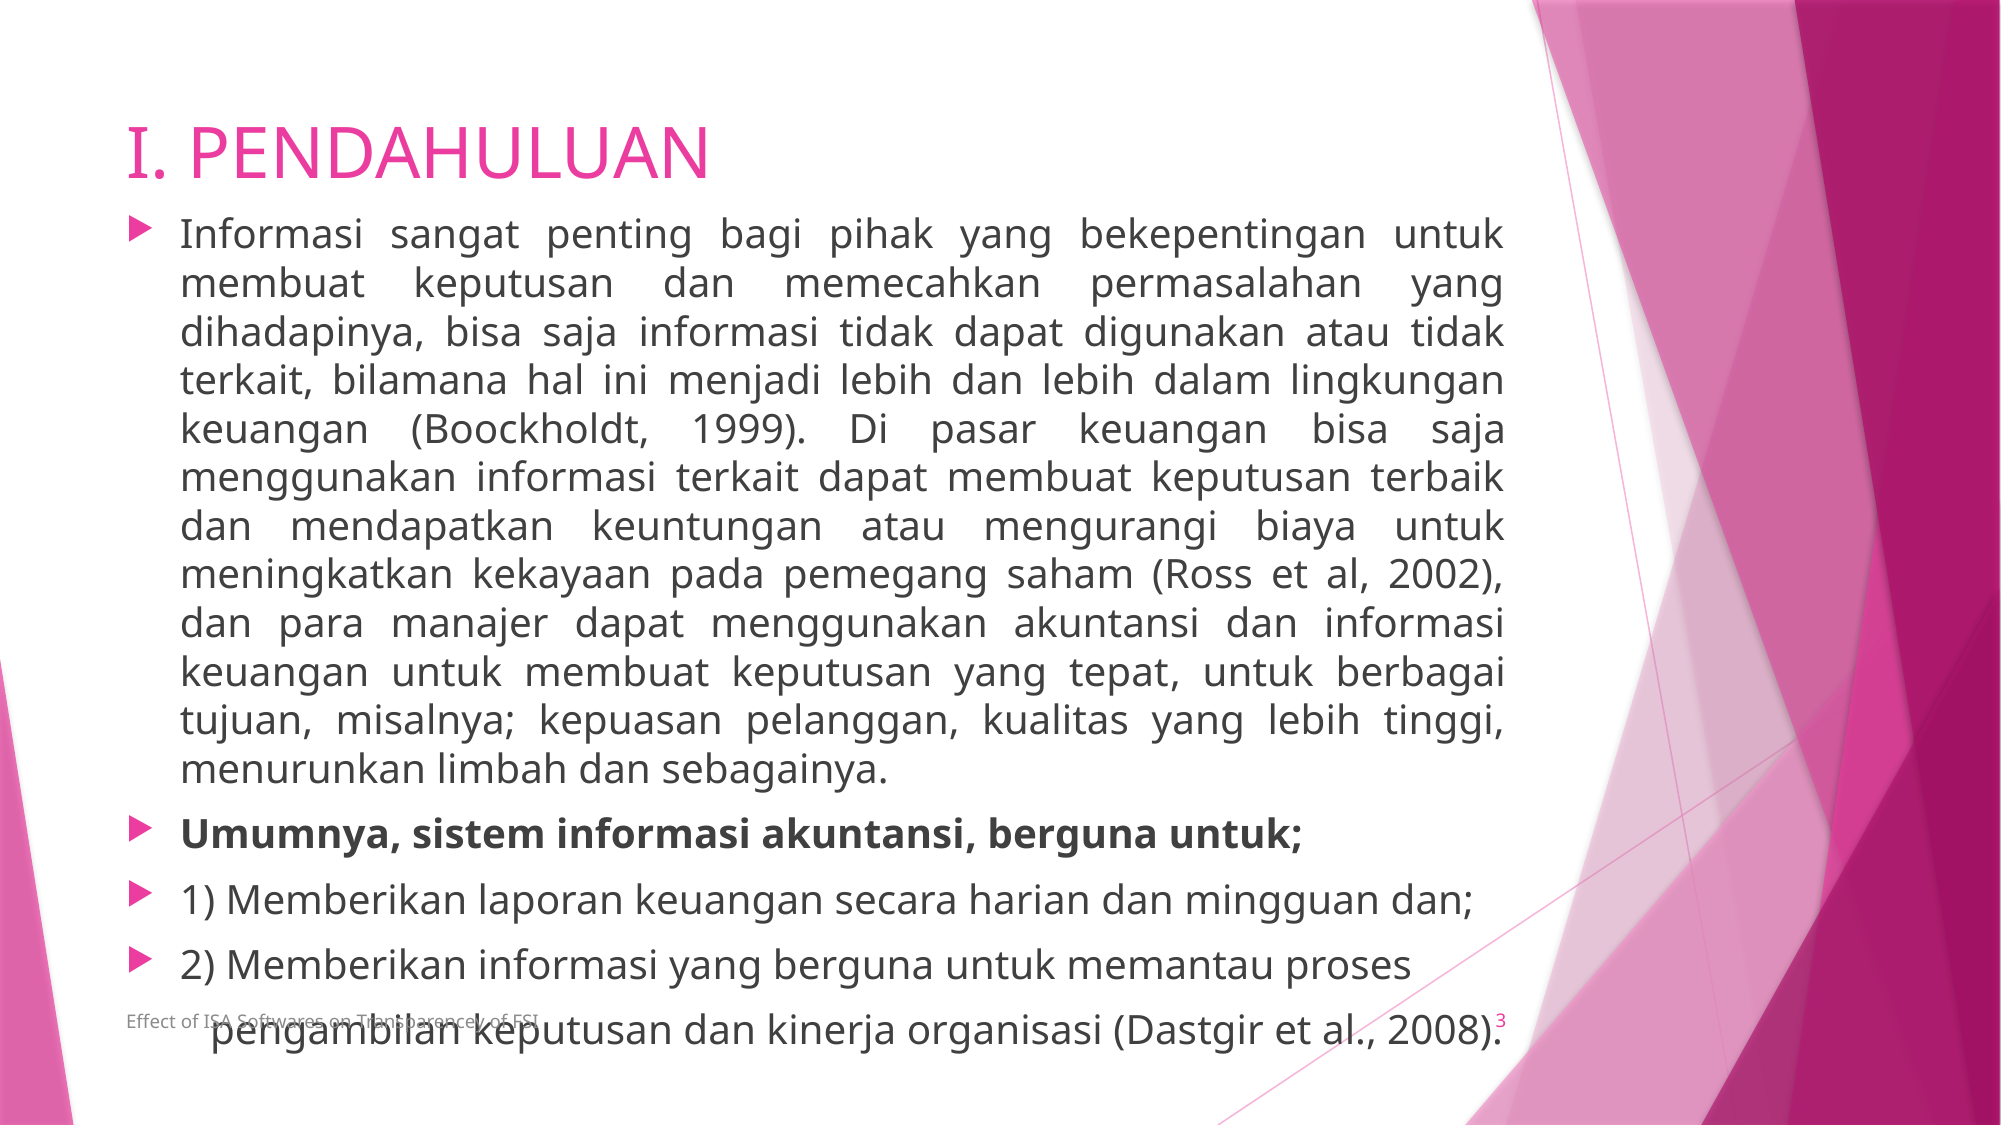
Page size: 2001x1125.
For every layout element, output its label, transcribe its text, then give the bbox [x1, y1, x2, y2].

slide_number 3 [1409, 991, 1522, 1051]
title I. PENDAHULUAN [111, 99, 1522, 200]
footer Effect of ISA Softwares on Transparencey of FSI [111, 991, 1145, 1051]
list Informasi sangat penting bagi pihak yang bekepentingan untuk membuat keputusan dan memecahkan permasalahan yang dihadapinya, bisa saja informasi tidak dapat digunakan atau tidak terkait, bilamana hal ini menjadi lebih dan lebih dalam lingkungan keuangan (Boockholdt, 1999). Di pasar keuangan bisa saja menggunakan informasi terkait dapat membuat keputusan terbaik dan mendapatkan keuntungan atau mengurangi biaya untuk meningkatkan kekayaan pada pemegang saham (Ross et al, 2002), dan para manajer dapat menggunakan akuntansi dan informasi keuangan untuk membuat keputusan yang tepat, untuk berbagai tujuan, misalnya; kepuasan pelanggan, kualitas yang lebih tinggi, menurunkan limbah dan sebagainya. Umumnya, sistem informasi akuntansi, berguna untuk; 1) Memberikan laporan keuangan secara harian dan mingguan dan; 2) Memberikan informasi yang berguna untuk memantau proses pengambilan keputusan dan kinerja organisasi (Dastgir et al., 2008). [111, 200, 1522, 1078]
